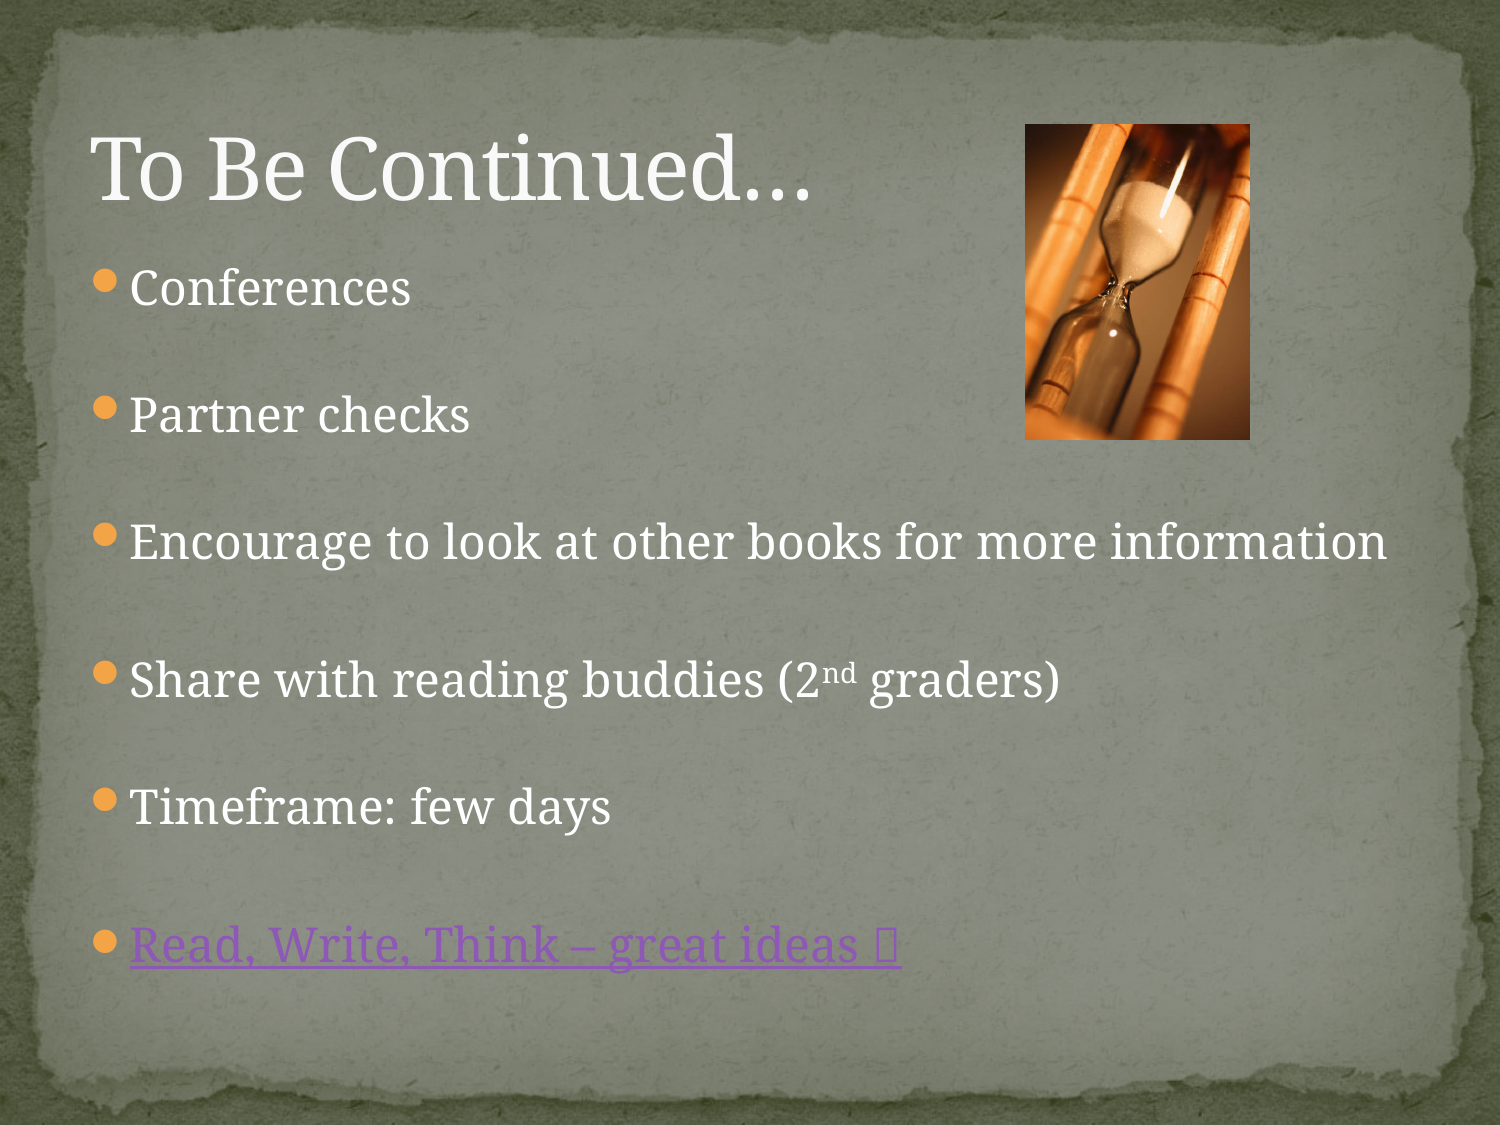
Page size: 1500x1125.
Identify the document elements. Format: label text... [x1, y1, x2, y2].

title To Be Continued… [74, 24, 1425, 225]
list Conferences Partner checks Encourage to look at other books for more information Share with reading buddies (2nd graders) Timeframe: few days Read, Write, Think – great ideas  [75, 249, 1425, 1000]
picture [1025, 124, 1250, 440]
